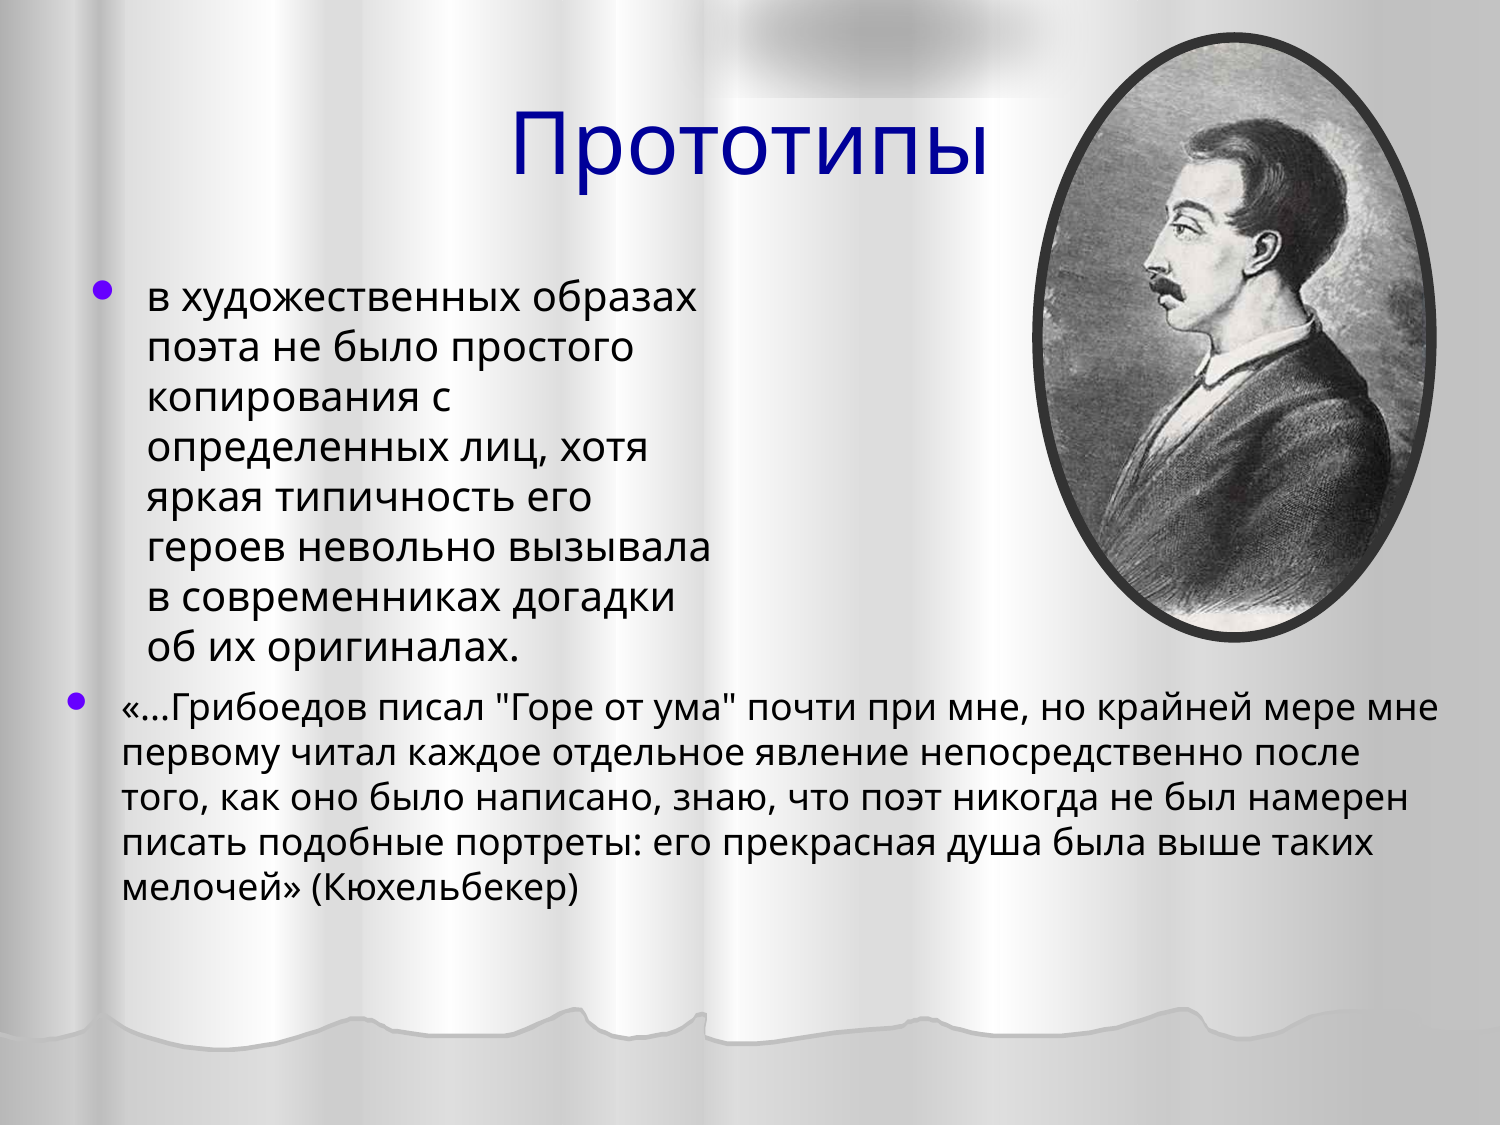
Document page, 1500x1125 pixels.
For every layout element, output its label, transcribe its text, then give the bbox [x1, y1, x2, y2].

list «...Грибоедов писал "Горе от ума" почти при мне, но крайней мере мне первому читал каждое отдельное явление непосредственно после того, как оно было написано, знаю, что поэт никогда не был намерен писать подобные портреты: его прекрасная душа была выше таких мелочей» (Кюхельбекер) [49, 674, 1463, 1101]
picture [1037, 37, 1432, 638]
title Прототипы [74, 45, 1032, 233]
list в художественных образах поэта не было простого копирования с определенных лиц, хотя яркая типичность его героев невольно вызывала в современниках догадки об их оригиналах. [74, 262, 738, 674]
